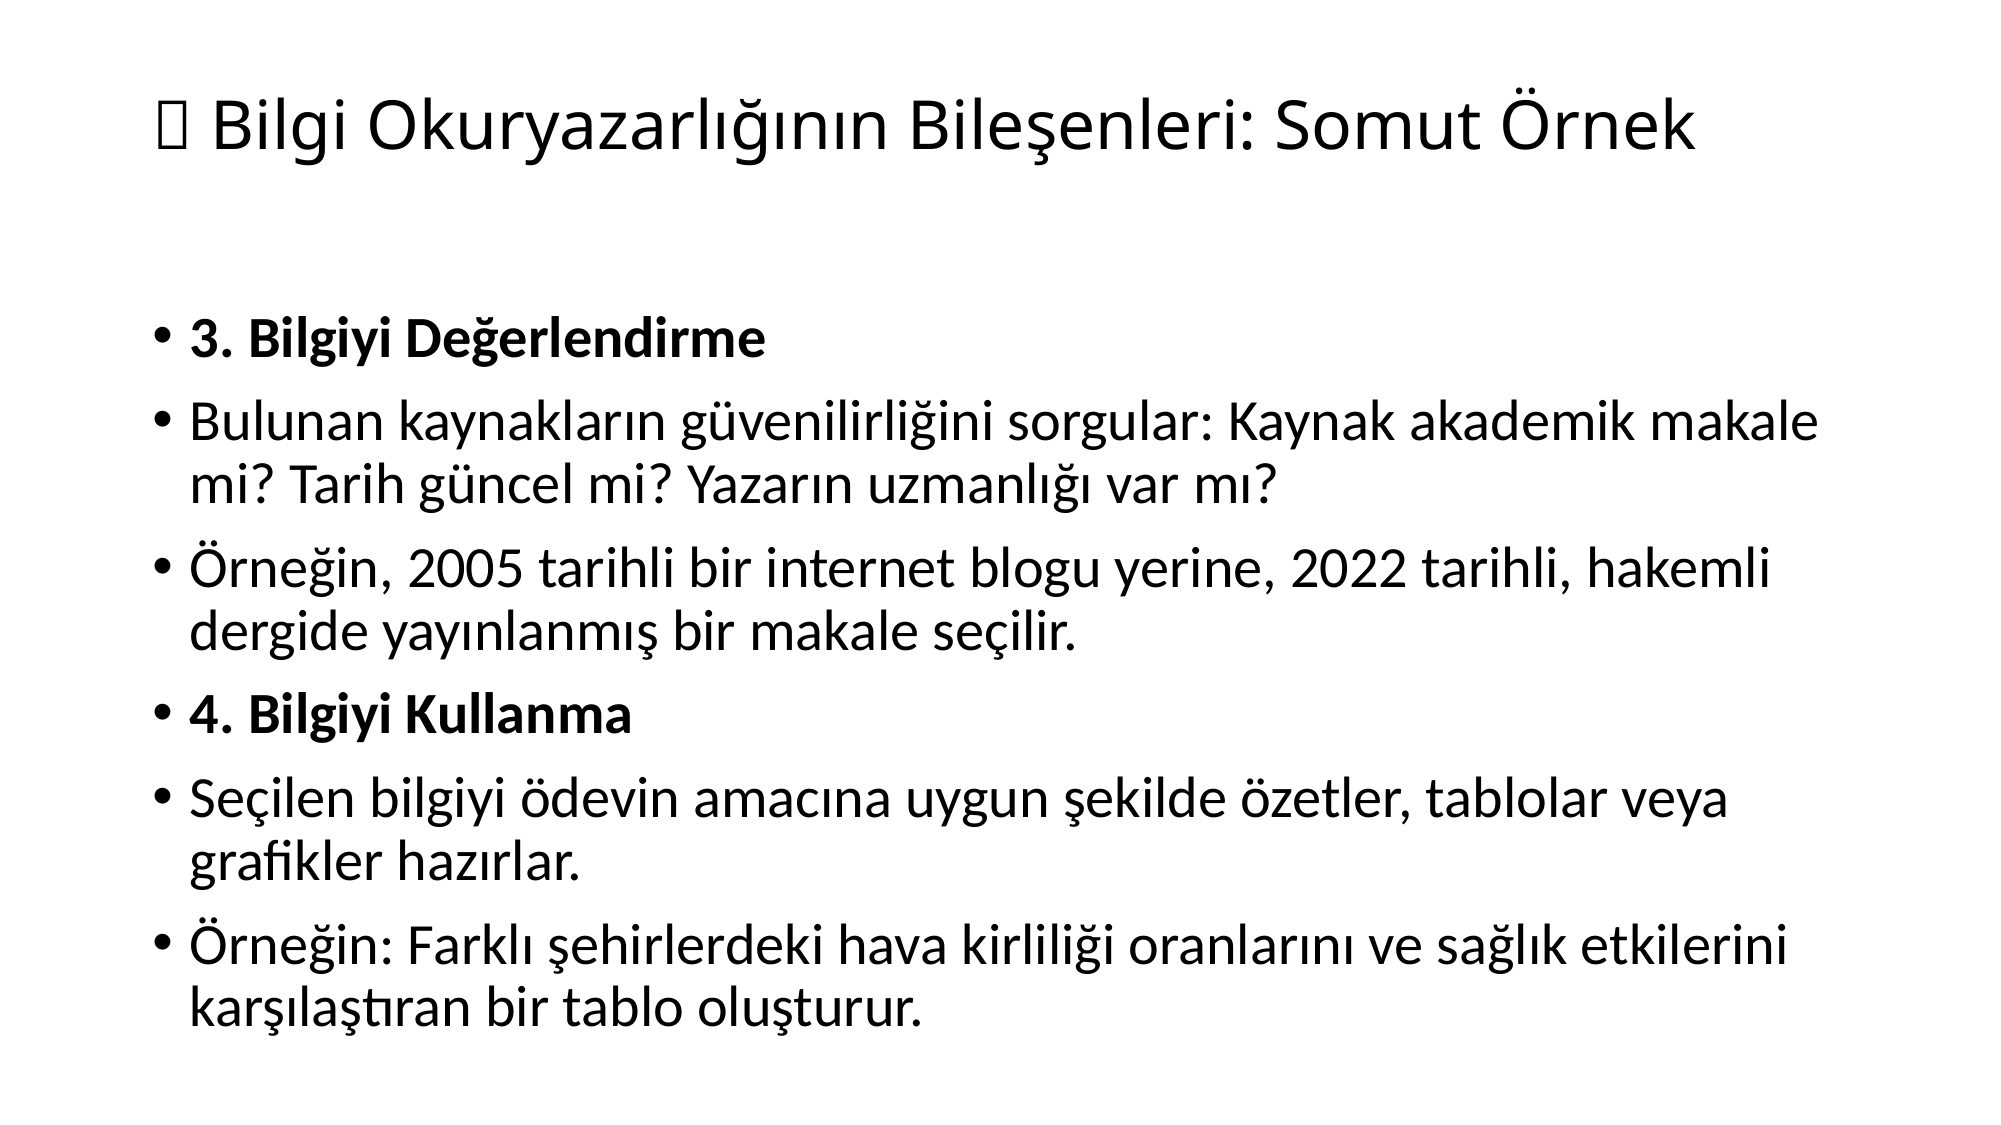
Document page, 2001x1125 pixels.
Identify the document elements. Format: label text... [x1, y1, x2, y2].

title 📌 Bilgi Okuryazarlığının Bileşenleri: Somut Örnek [137, 59, 1863, 278]
list 3. Bilgiyi Değerlendirme Bulunan kaynakların güvenilirliğini sorgular: Kaynak akademik makale mi? Tarih güncel mi? Yazarın uzmanlığı var mı? Örneğin, 2005 tarihli bir internet blogu yerine, 2022 tarihli, hakemli dergide yayınlanmış bir makale seçilir. 4. Bilgiyi Kullanma Seçilen bilgiyi ödevin amacına uygun şekilde özetler, tablolar veya grafikler hazırlar. Örneğin: Farklı şehirlerdeki hava kirliliği oranlarını ve sağlık etkilerini karşılaştıran bir tablo oluşturur. [137, 299, 1863, 1110]
